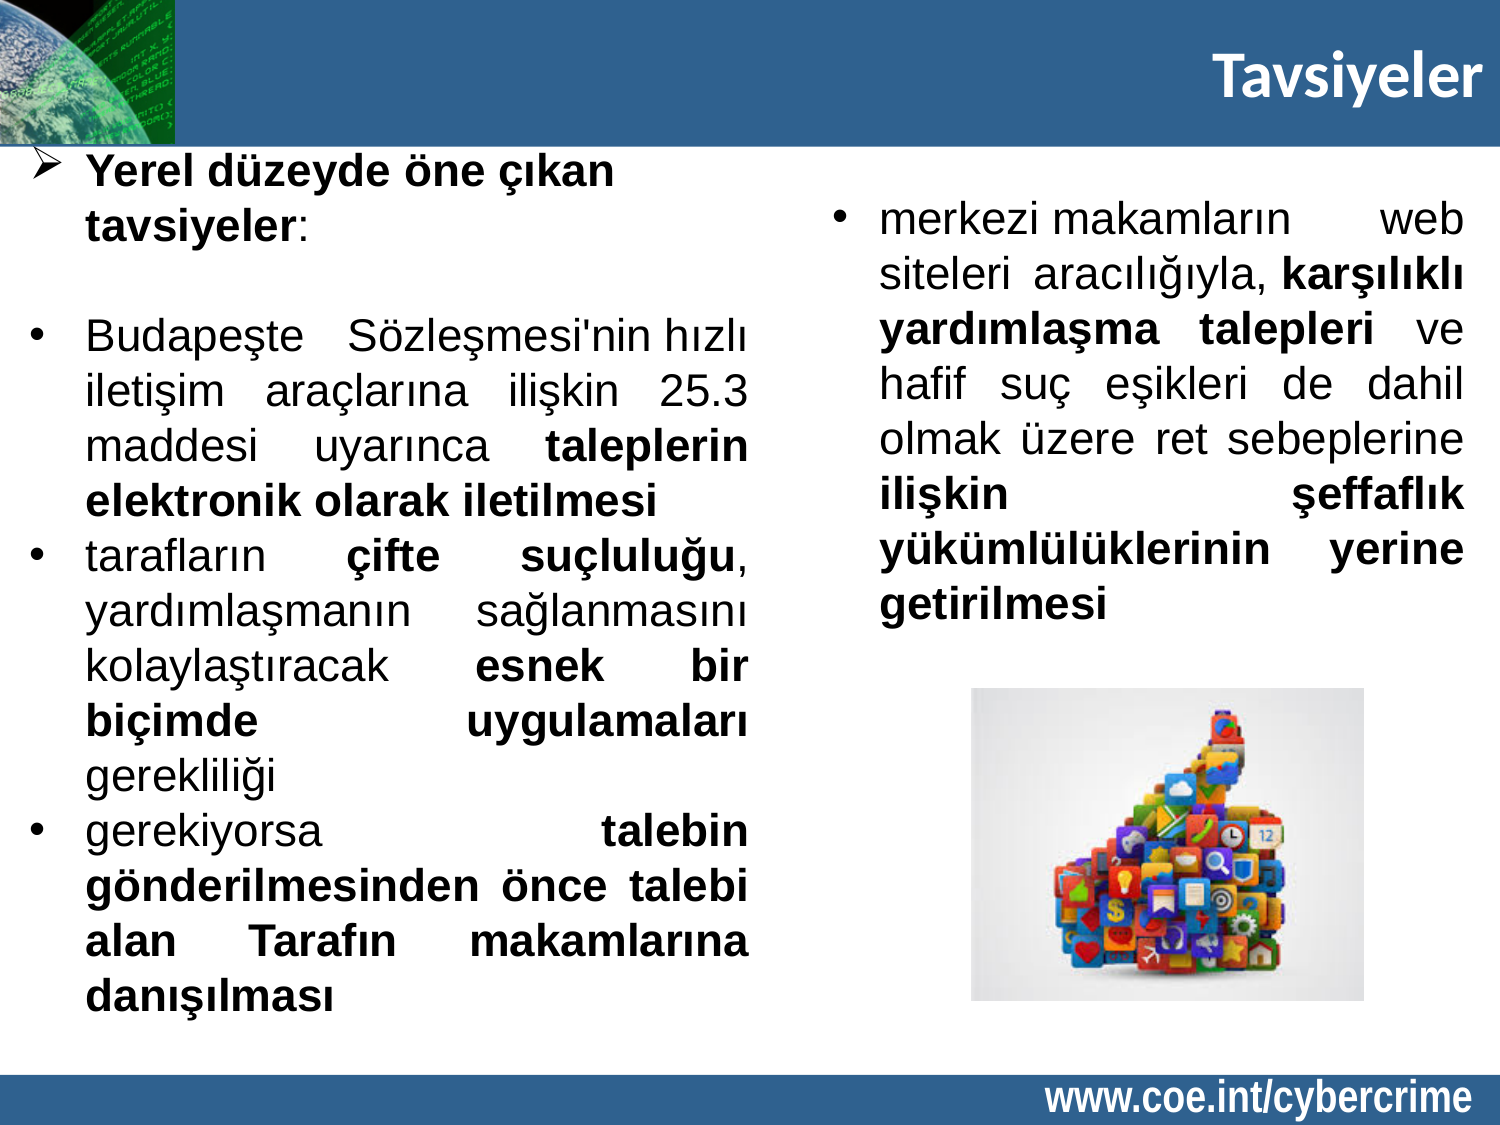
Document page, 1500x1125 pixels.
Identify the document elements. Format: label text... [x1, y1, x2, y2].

text_box www.coe.int/cybercrime [1030, 1059, 1500, 1125]
text_box Yerel düzeyde öne çıkan tavsiyeler: Budapeşte Sözleşmesi'nin hızlı iletişim araçlarına ilişkin 25.3 maddesi uyarınca taleplerin elektronik olarak iletilmesi tarafların çifte suçluluğu, yardımlaşmanın sağlanmasını kolaylaştıracak esnek bir biçimde uygulamaları gerekliliği gerekiyorsa talebin gönderilmesinden önce talebi alan Tarafın makamlarına danışılması [14, 133, 765, 1029]
picture [0, 0, 175, 144]
picture [971, 687, 1365, 1001]
text_box merkezi makamların web siteleri aracılığıyla, karşılıklı yardımlaşma talepleri ve hafif suç eşikleri de dahil olmak üzere ret sebeplerine ilişkin şeffaflık yükümlülüklerinin yerine getirilmesi [817, 180, 1481, 691]
text_box Tavsiyeler [179, 0, 1500, 149]
text_box [0, 1073, 1030, 1125]
